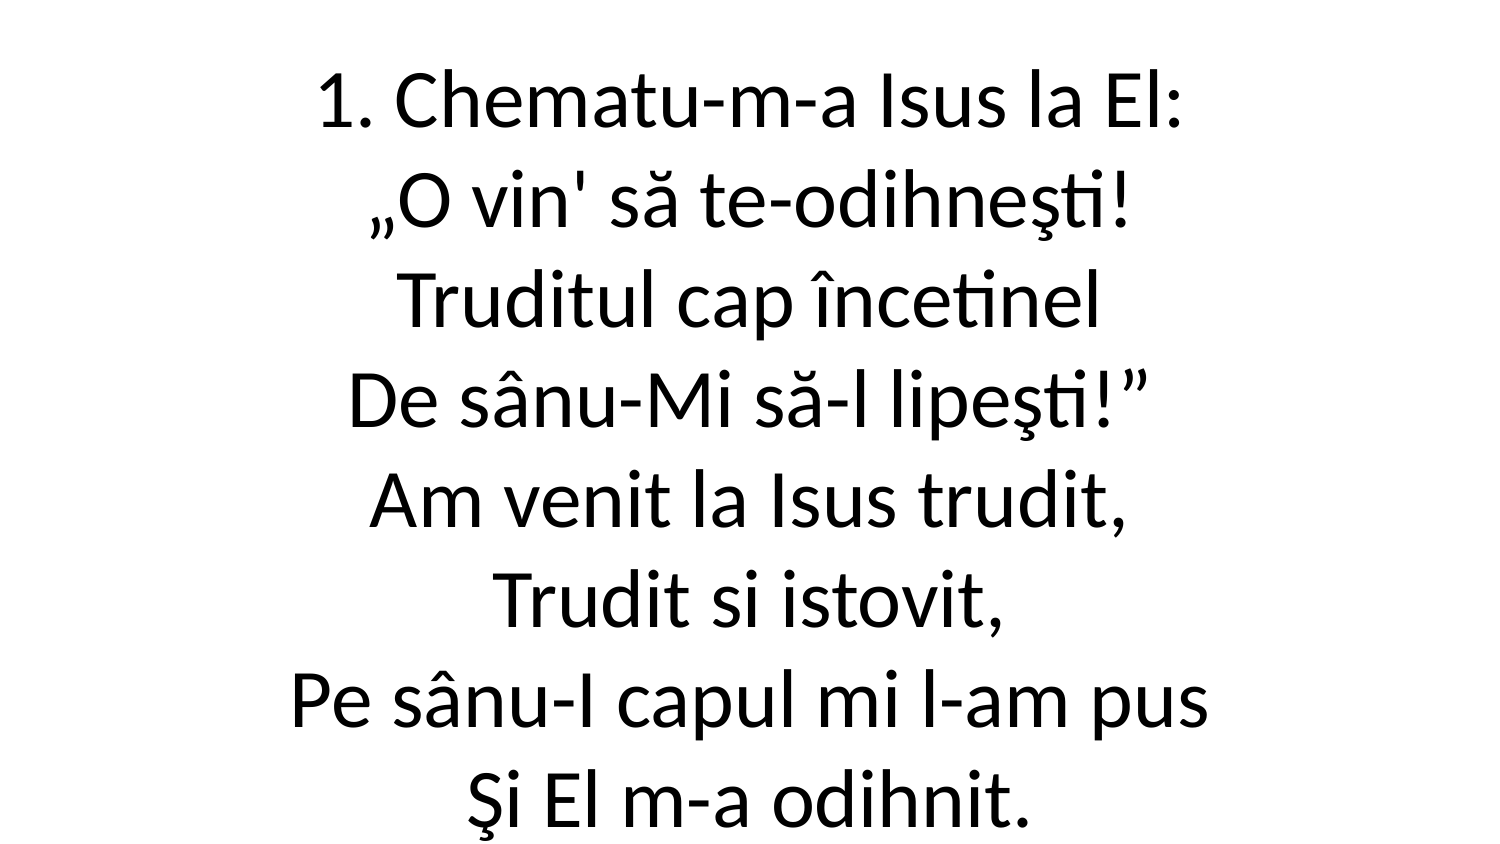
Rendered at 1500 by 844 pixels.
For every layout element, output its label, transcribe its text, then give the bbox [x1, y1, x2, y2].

text_box 1. Chematu-m-a Isus la El: „O vin' să te-odihneşti! Truditul cap încetinel De sânu-Mi să-l lipeşti!” Am venit la Isus trudit, Trudit si istovit, Pe sânu-I capul mi l-am pus Şi El m-a odihnit. [274, 0, 1226, 844]
